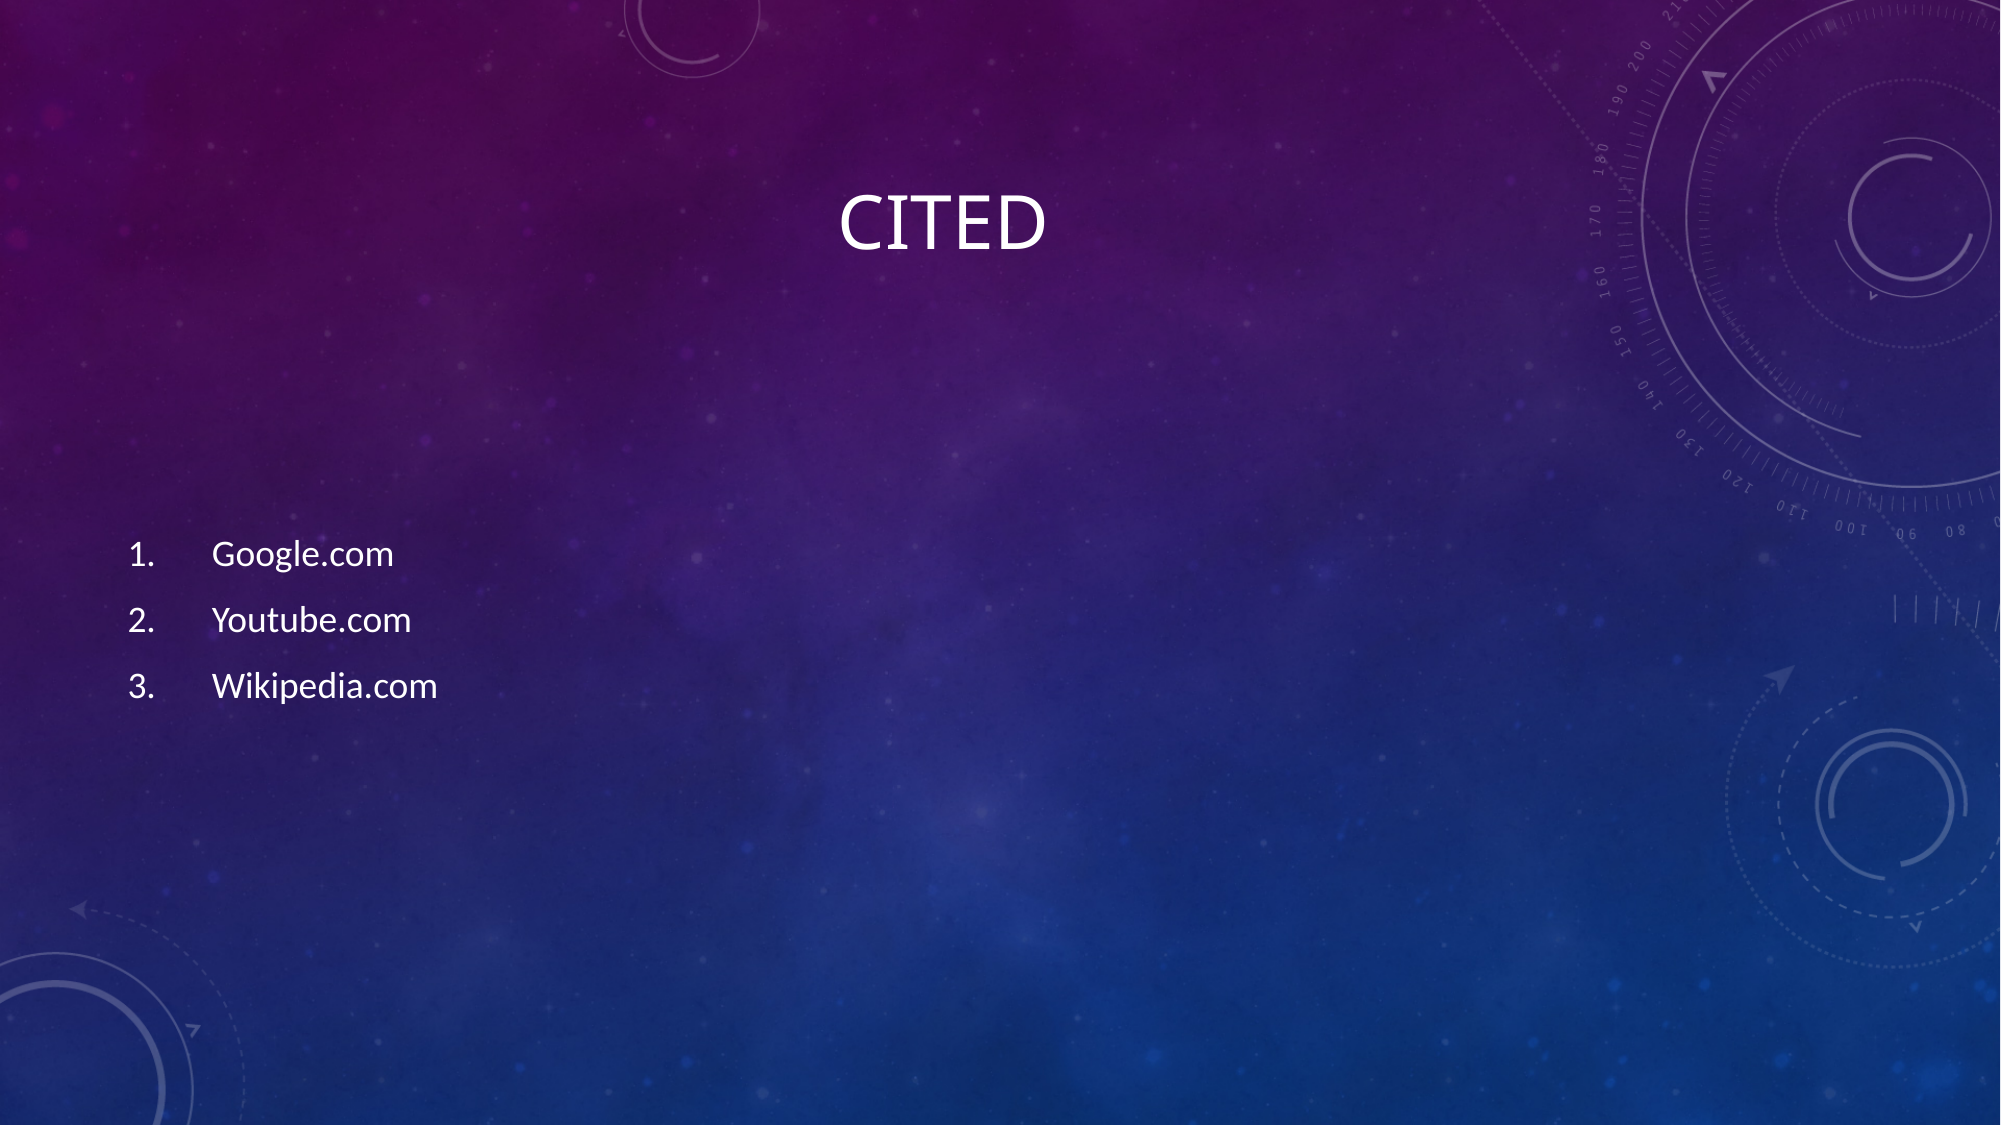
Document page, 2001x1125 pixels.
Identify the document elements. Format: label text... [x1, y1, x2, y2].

title Cited [112, 99, 1775, 339]
picture [0, 0, 2001, 1125]
list Google.com Youtube.com Wikipedia.com [112, 351, 1775, 950]
